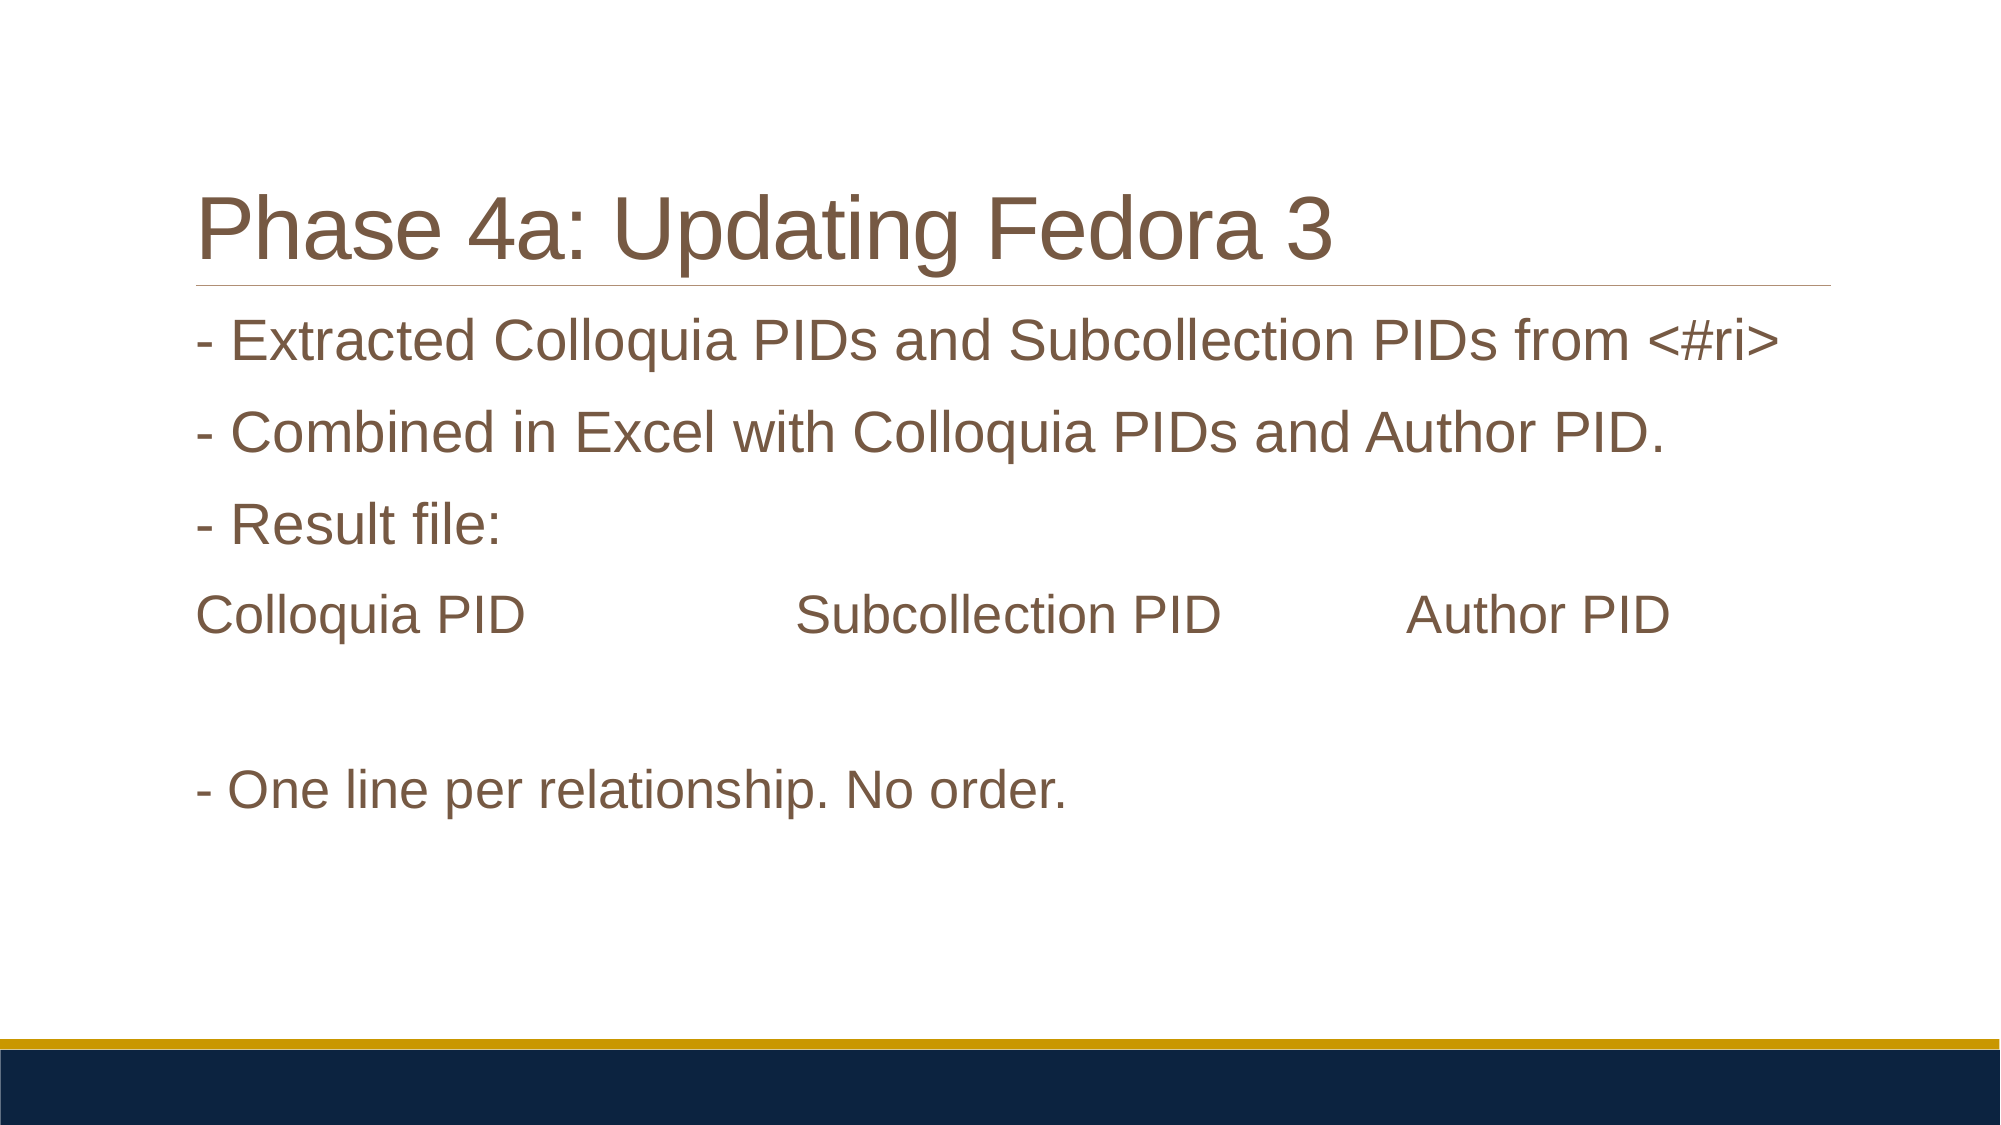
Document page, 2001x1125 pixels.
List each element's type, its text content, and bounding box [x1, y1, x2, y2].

list - Extracted Colloquia PIDs and Subcollection PIDs from <#ri> - Combined in Excel with Colloquia PIDs and Author PID. - Result file: Colloquia PID Subcollection PID Author PID - One line per relationship. No order. [180, 302, 1830, 963]
title Phase 4a: Updating Fedora 3 [180, 47, 1830, 285]
